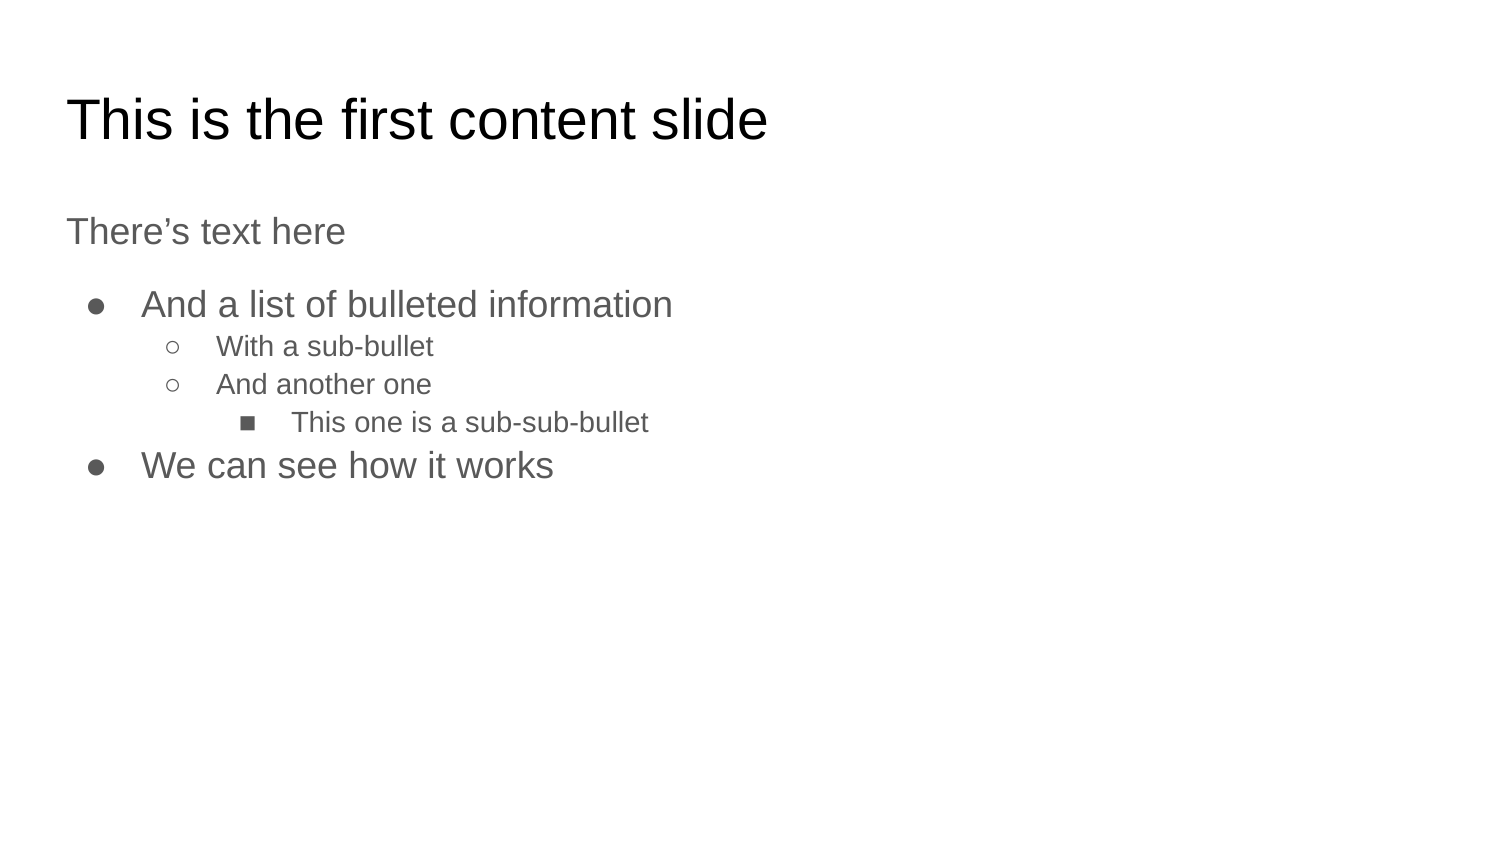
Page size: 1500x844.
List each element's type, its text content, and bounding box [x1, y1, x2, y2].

title This is the first content slide [51, 72, 1449, 167]
list There’s text here And a list of bulleted information With a sub-bullet And another one This one is a sub-sub-bullet We can see how it works [51, 189, 1449, 750]
